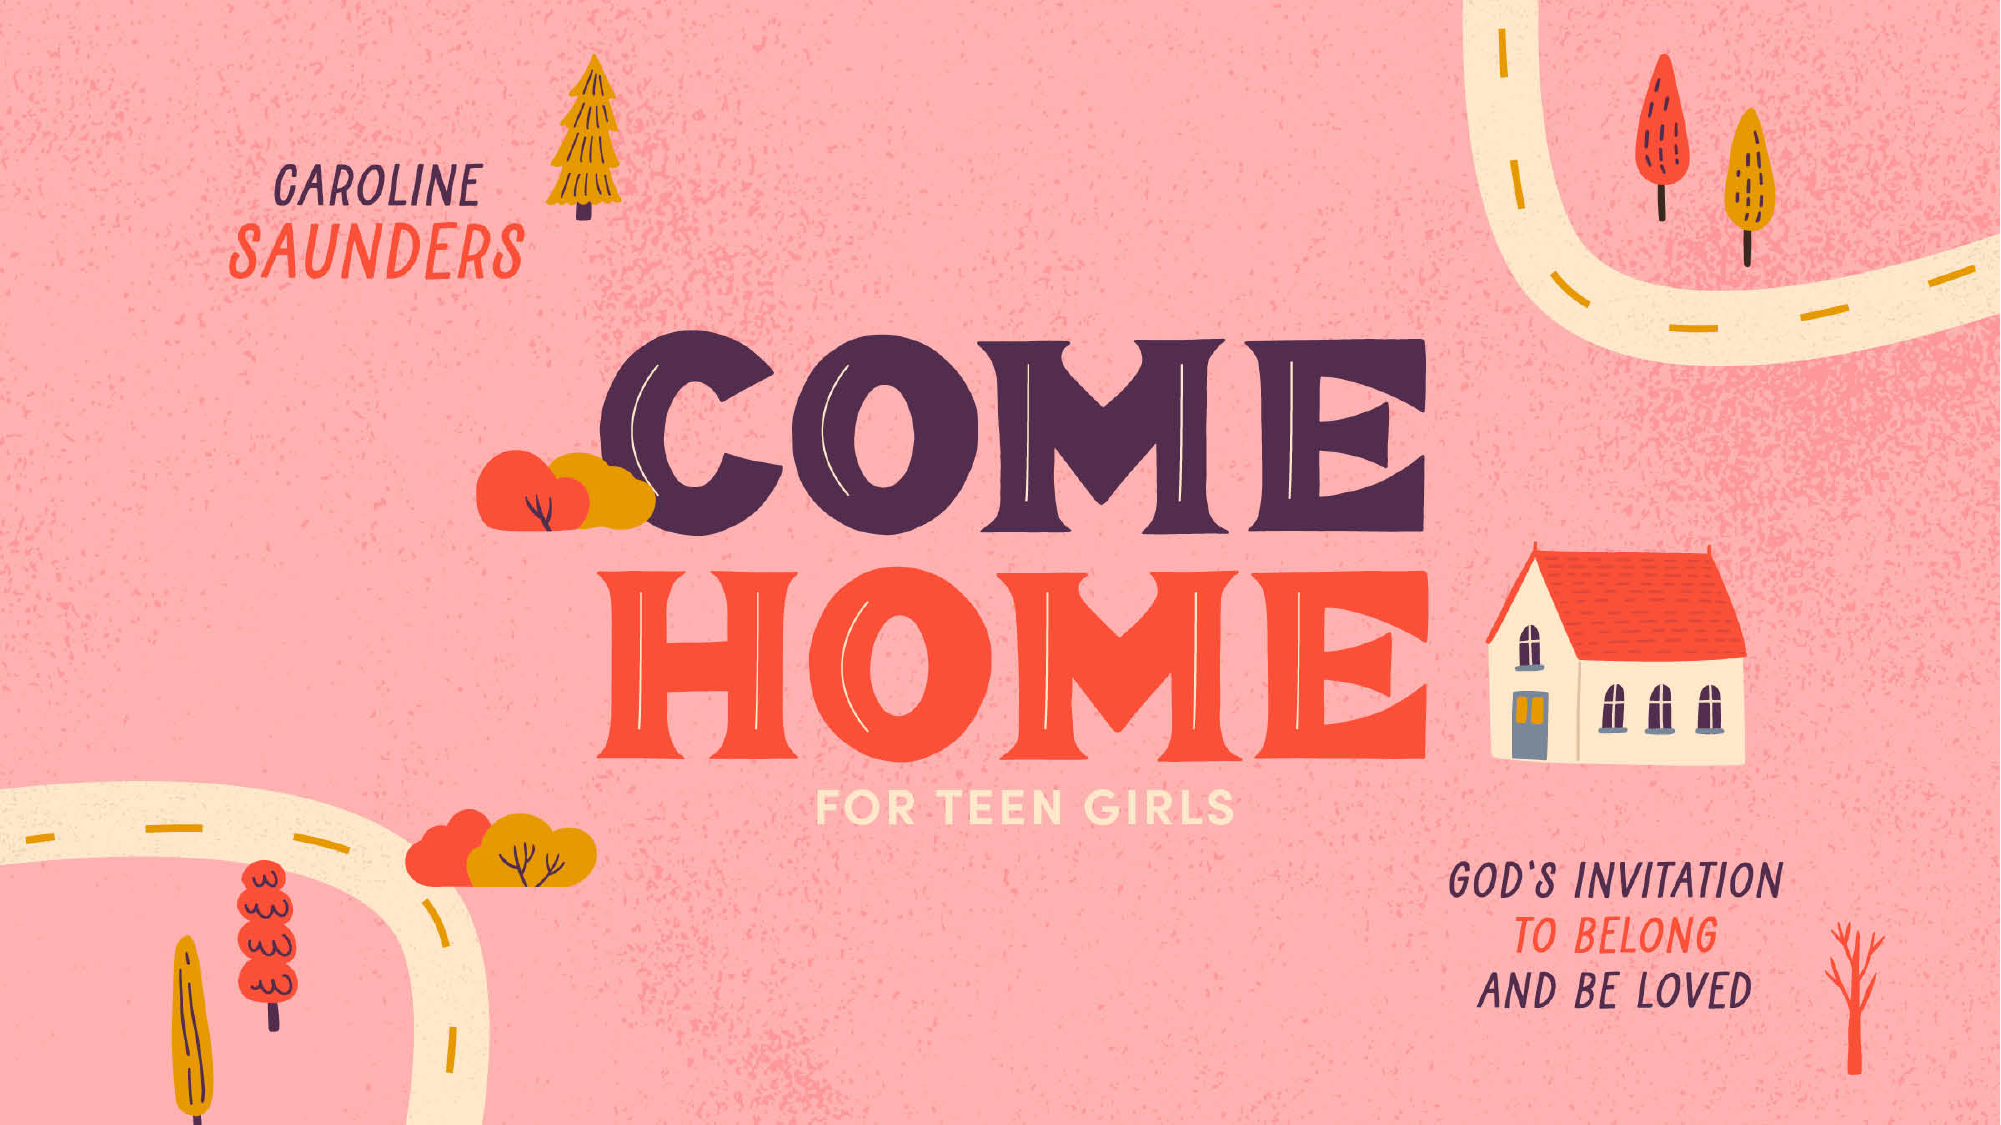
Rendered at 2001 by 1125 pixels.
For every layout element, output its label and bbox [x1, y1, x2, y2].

text_box [0, 0, 2000, 1125]
